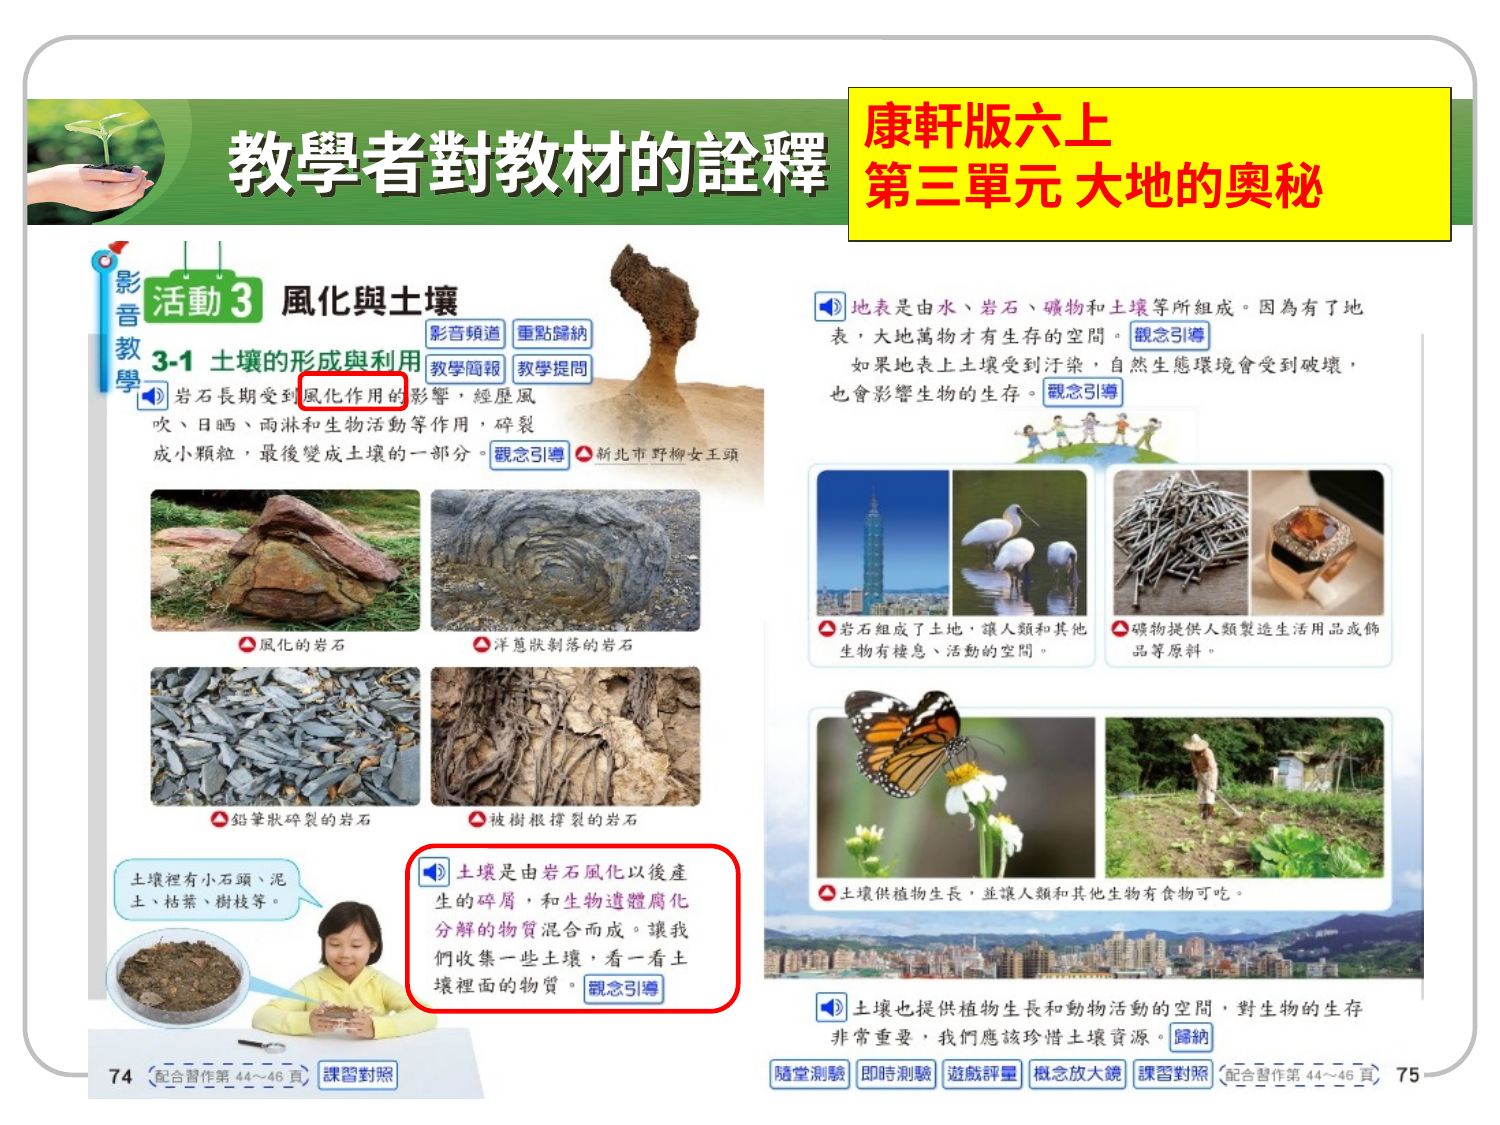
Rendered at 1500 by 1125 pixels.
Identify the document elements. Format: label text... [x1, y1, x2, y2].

text_box 康軒版六上 第三單元 大地的奧秘 [848, 87, 1451, 241]
title 教學者對教材的詮釋 [212, 117, 848, 205]
picture [1451, 99, 1472, 225]
picture [88, 240, 1425, 1099]
picture [28, 99, 848, 225]
